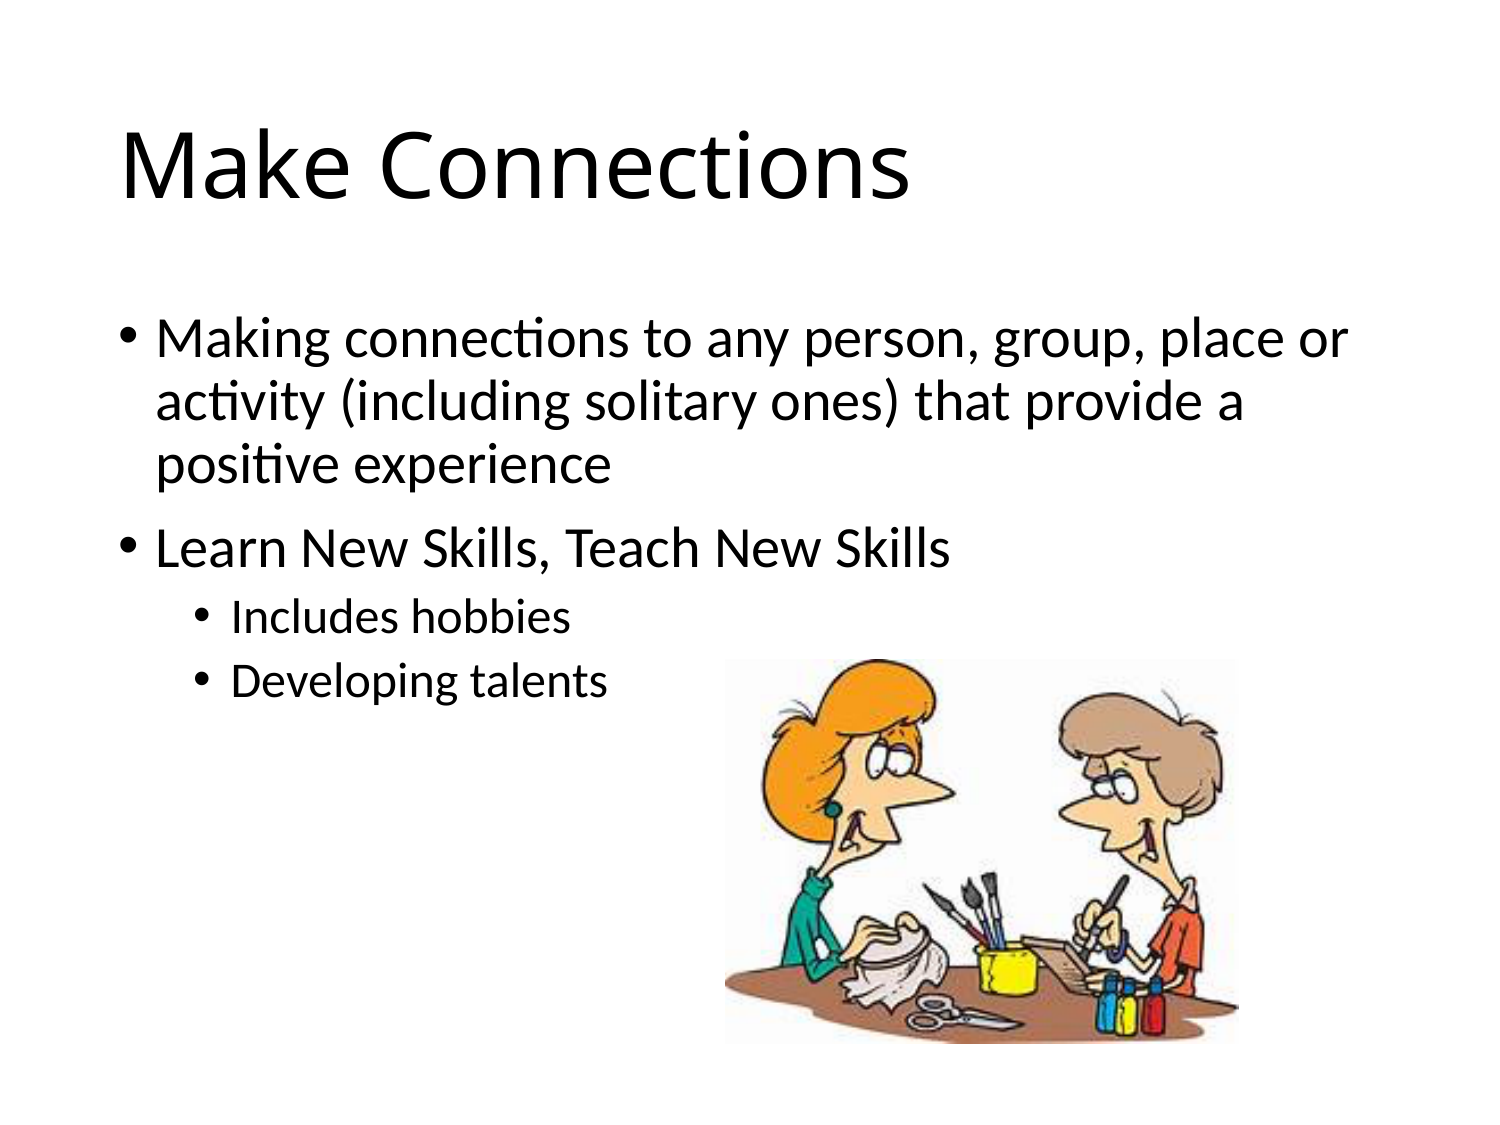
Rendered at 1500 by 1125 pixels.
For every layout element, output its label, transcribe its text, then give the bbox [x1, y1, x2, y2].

title Make Connections [103, 59, 1397, 278]
list Making connections to any person, group, place or activity (including solitary ones) that provide a positive experience Learn New Skills, Teach New Skills Includes hobbies Developing talents [103, 299, 1397, 1014]
picture [724, 659, 1239, 1044]
